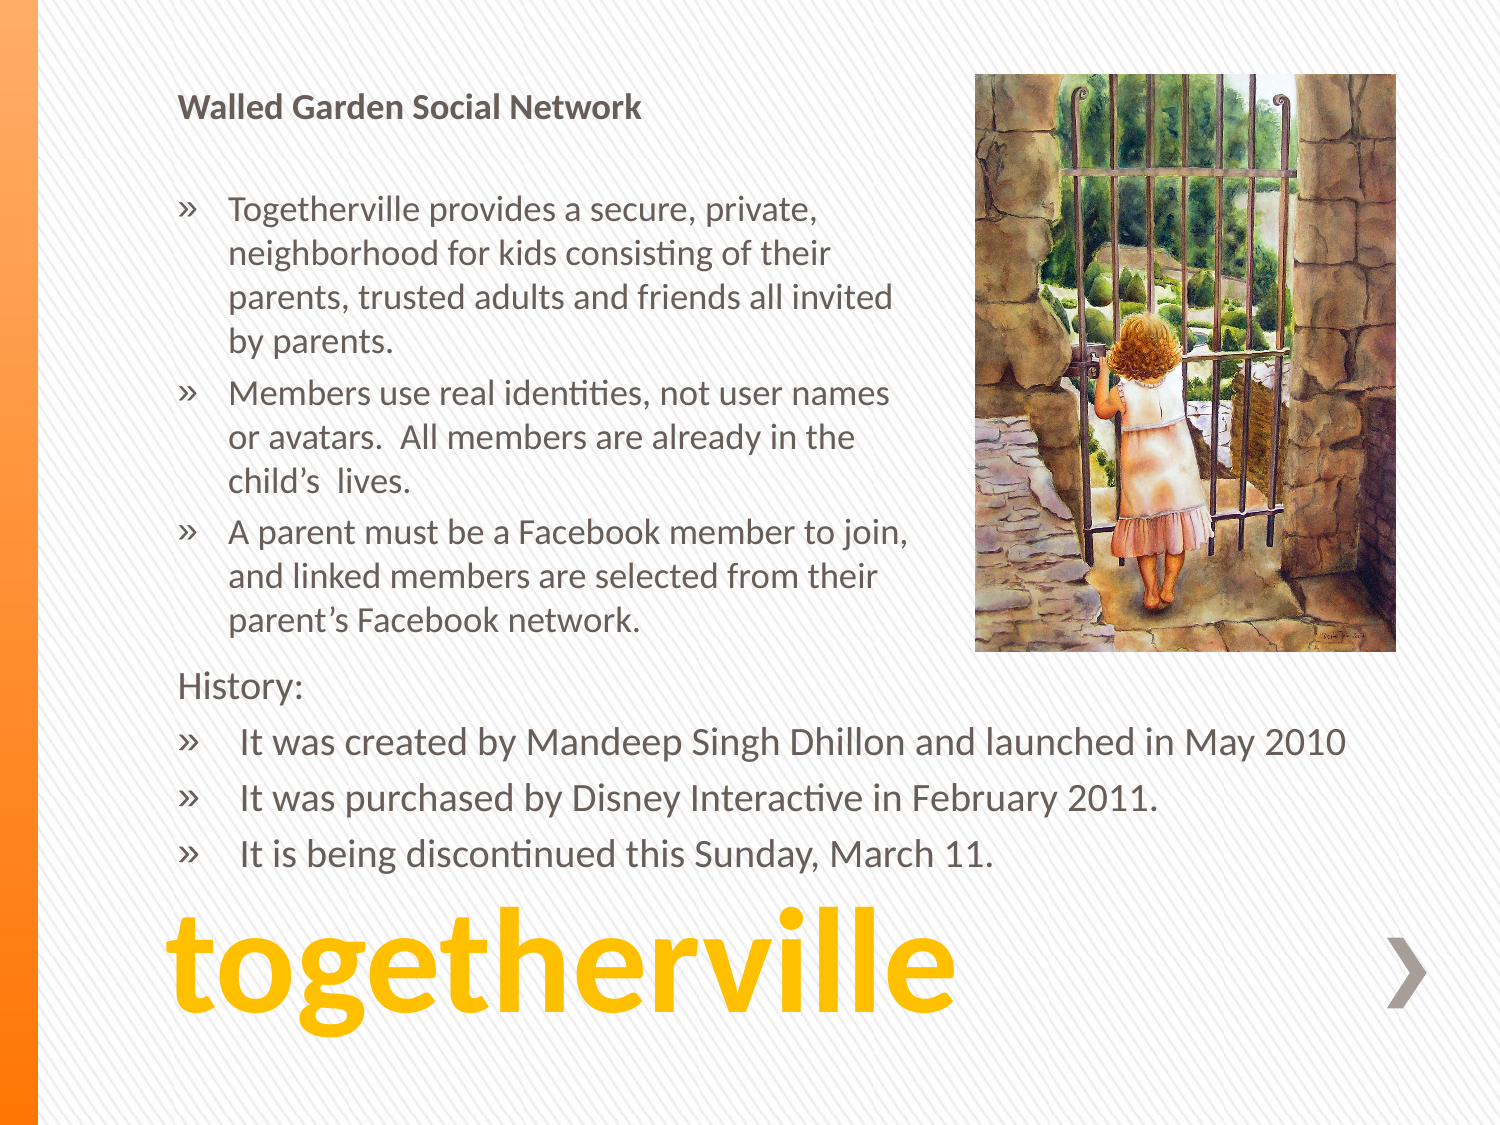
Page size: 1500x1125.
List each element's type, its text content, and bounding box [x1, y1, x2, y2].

list Walled Garden Social Network Togetherville provides a secure, private, neighborhood for kids consisting of their parents, trusted adults and friends all invited by parents. Members use real identities, not user names or avatars. All members are already in the child’s lives. A parent must be a Facebook member to join, and linked members are selected from their parent’s Facebook network. [162, 75, 938, 652]
picture [974, 74, 1397, 652]
list History: It was created by Mandeep Singh Dhillon and launched in May 2010 It was purchased by Disney Interactive in February 2011. It is being discontinued this Sunday, March 11. [162, 651, 1376, 889]
title togetherville [150, 862, 1338, 1050]
